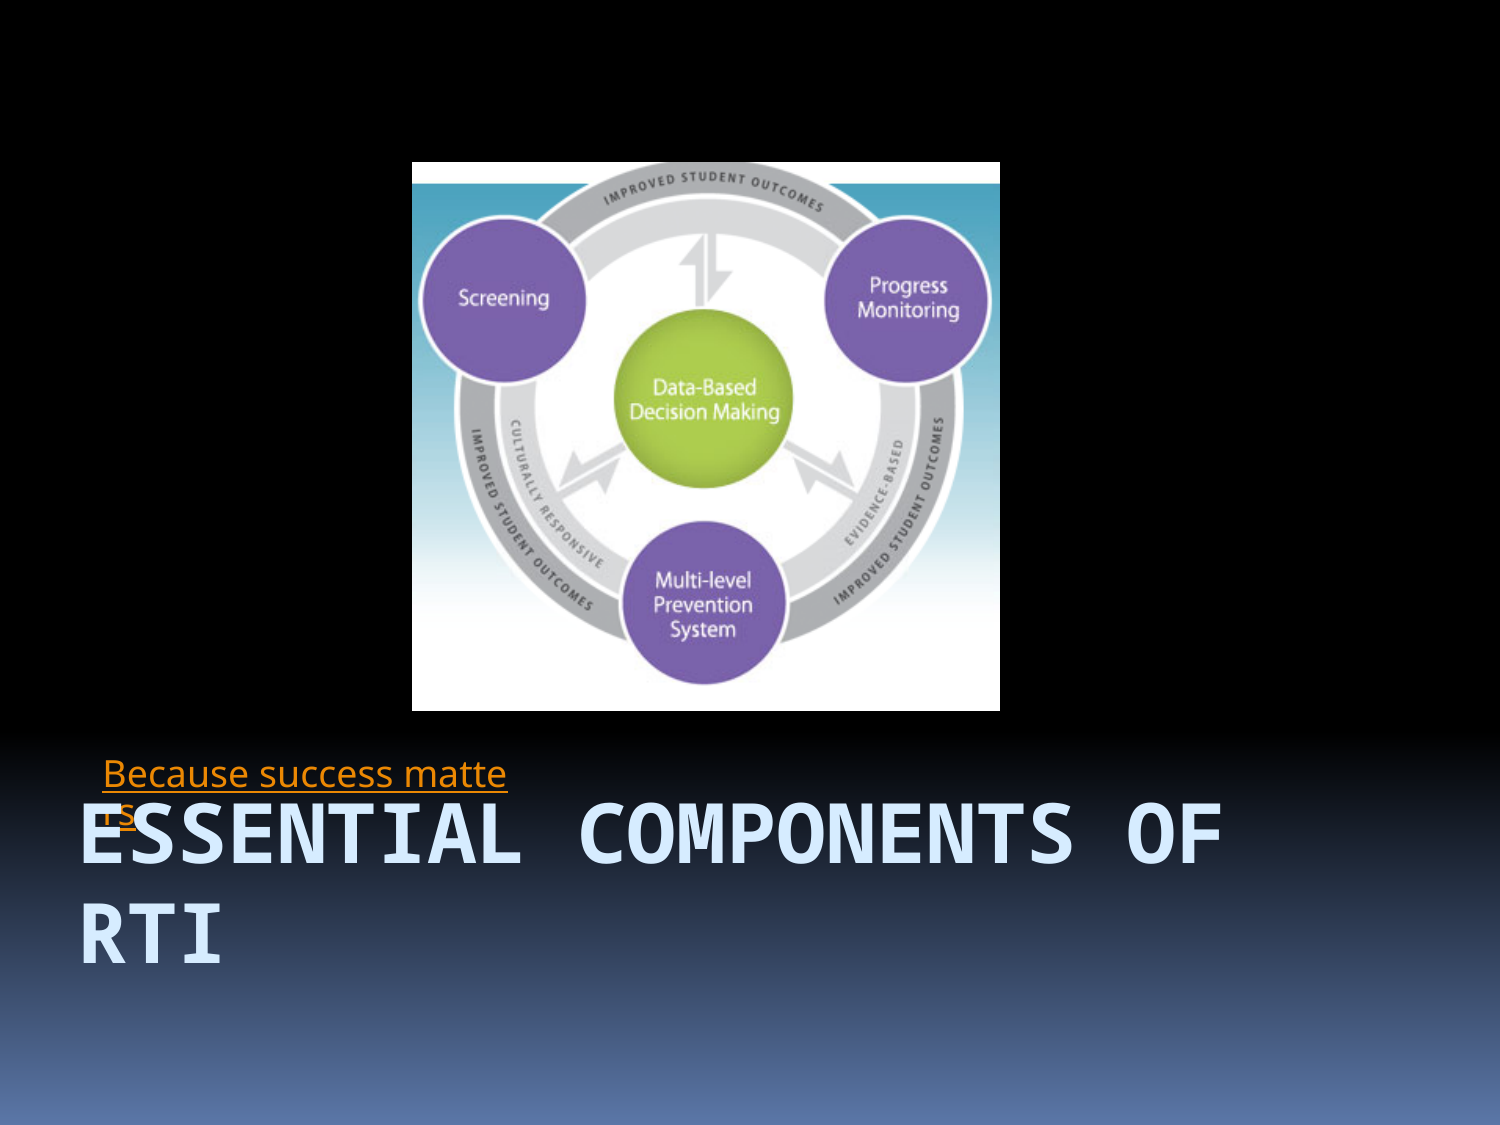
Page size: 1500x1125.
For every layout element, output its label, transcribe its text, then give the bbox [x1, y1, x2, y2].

picture [411, 162, 1001, 712]
text_box Essential Components of RTI [62, 773, 1375, 988]
text_box Because success matters [87, 742, 525, 773]
